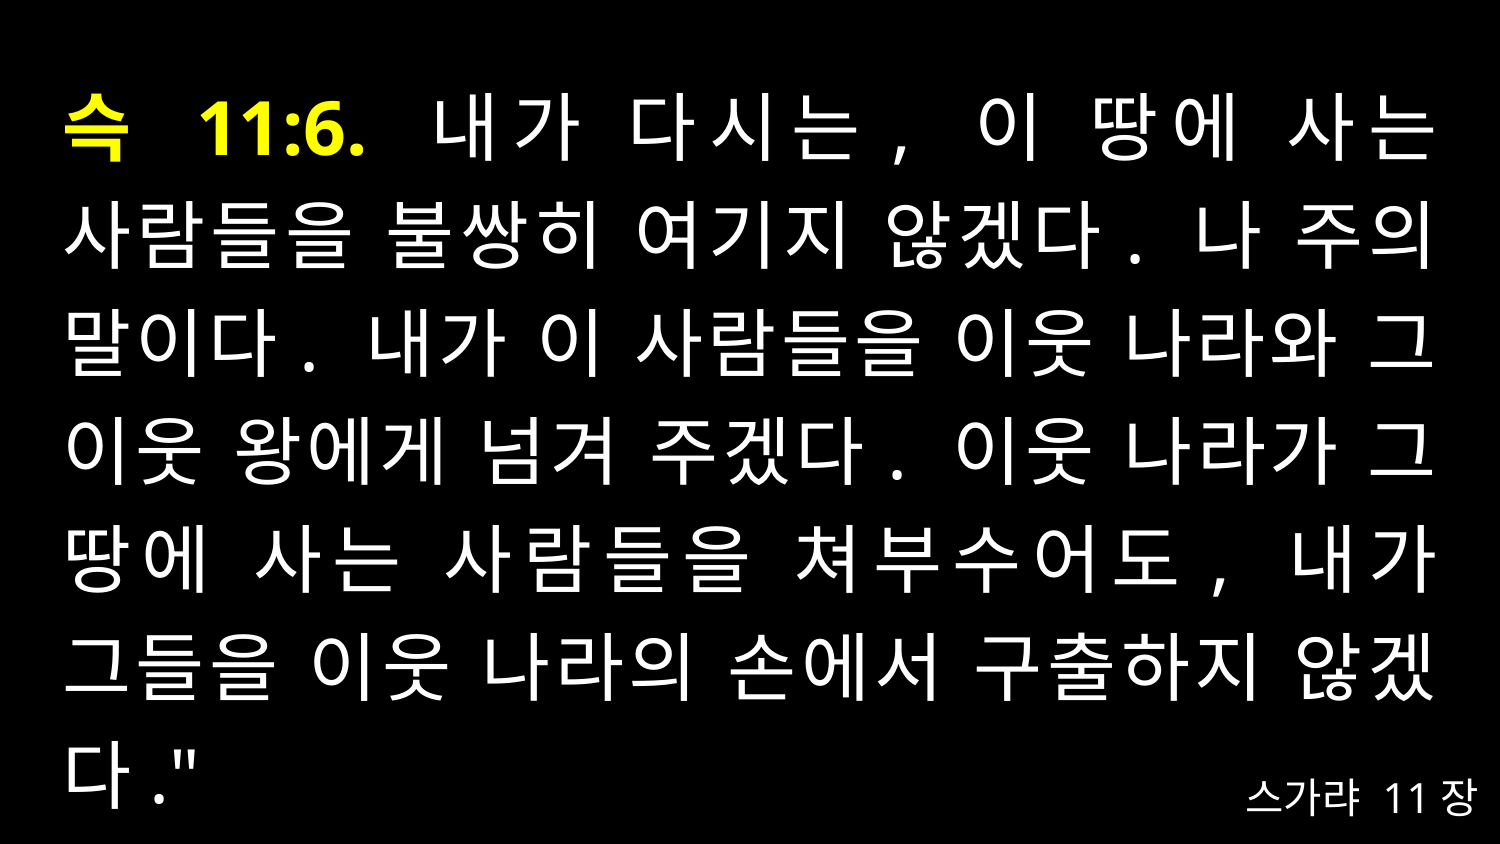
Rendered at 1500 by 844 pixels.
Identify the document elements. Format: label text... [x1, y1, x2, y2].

subtitle 스가랴 11장 [916, 770, 1500, 844]
title 슥 11:6. 내가 다시는, 이 땅에 사는 사람들을 불쌍히 여기지 않겠다. 나 주의 말이다. 내가 이 사람들을 이웃 나라와 그 이웃 왕에게 넘겨 주겠다. 이웃 나라가 그 땅에 사는 사람들을 쳐부수어도, 내가 그들을 이웃 나라의 손에서 구출하지 않겠다." [0, 0, 1500, 844]
